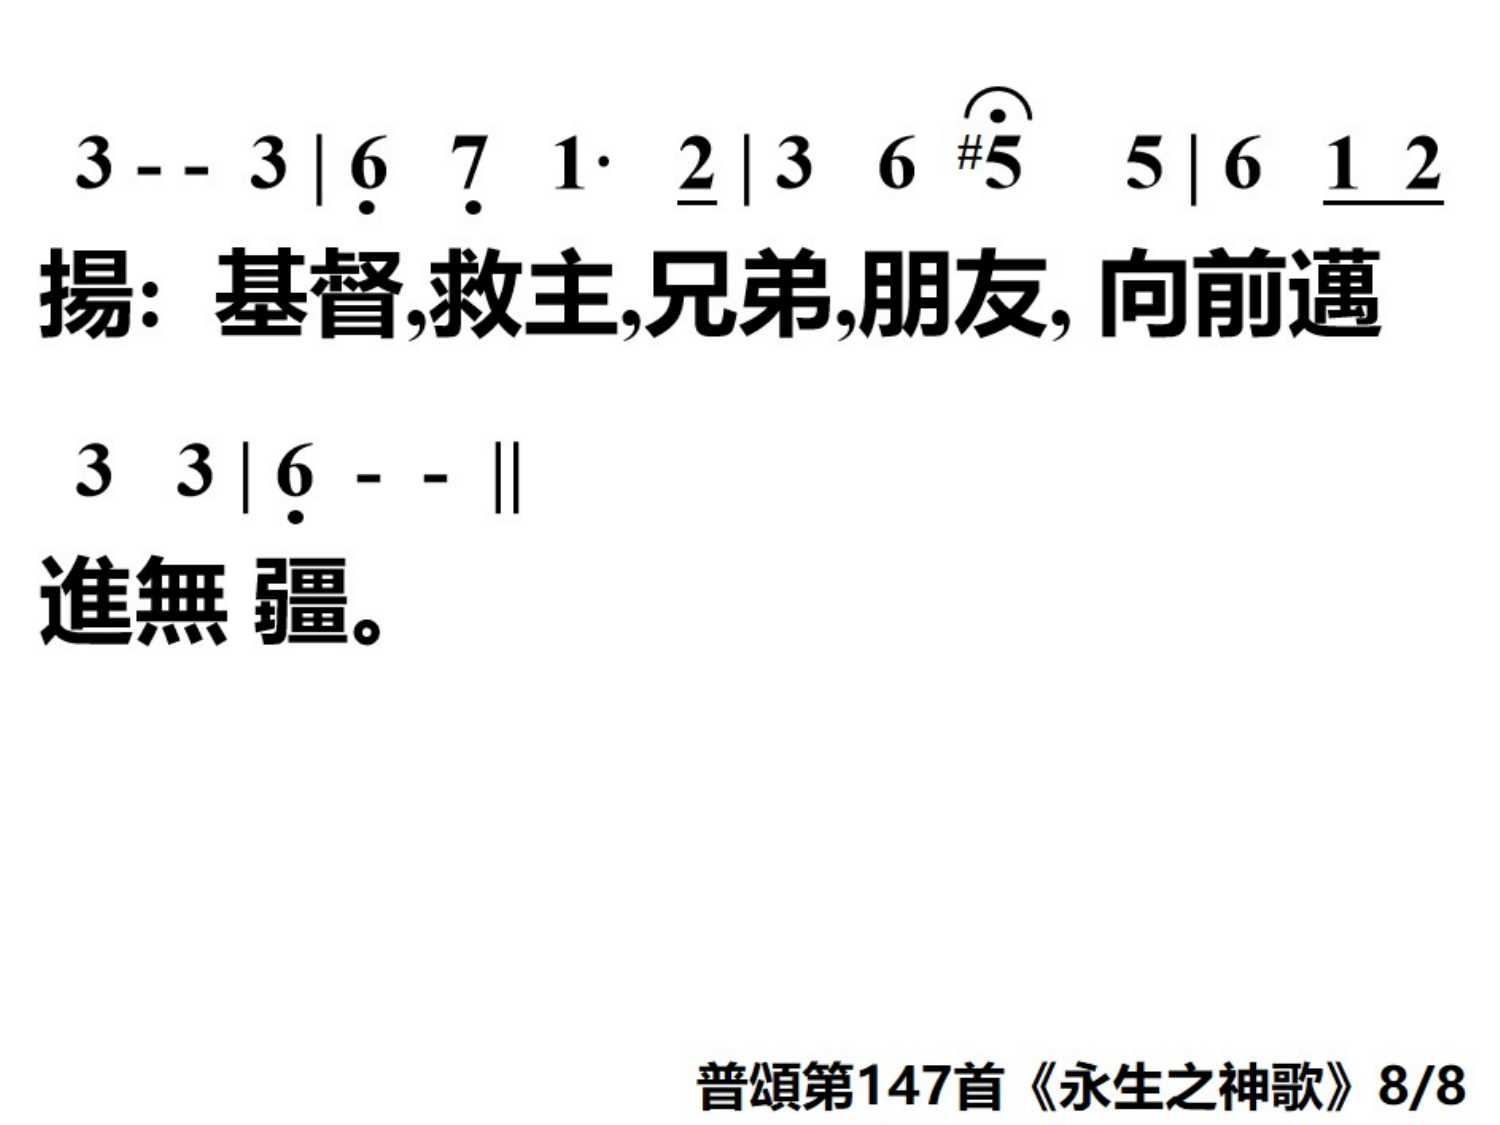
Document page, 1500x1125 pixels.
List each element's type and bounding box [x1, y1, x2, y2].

list [0, 0, 1500, 1125]
